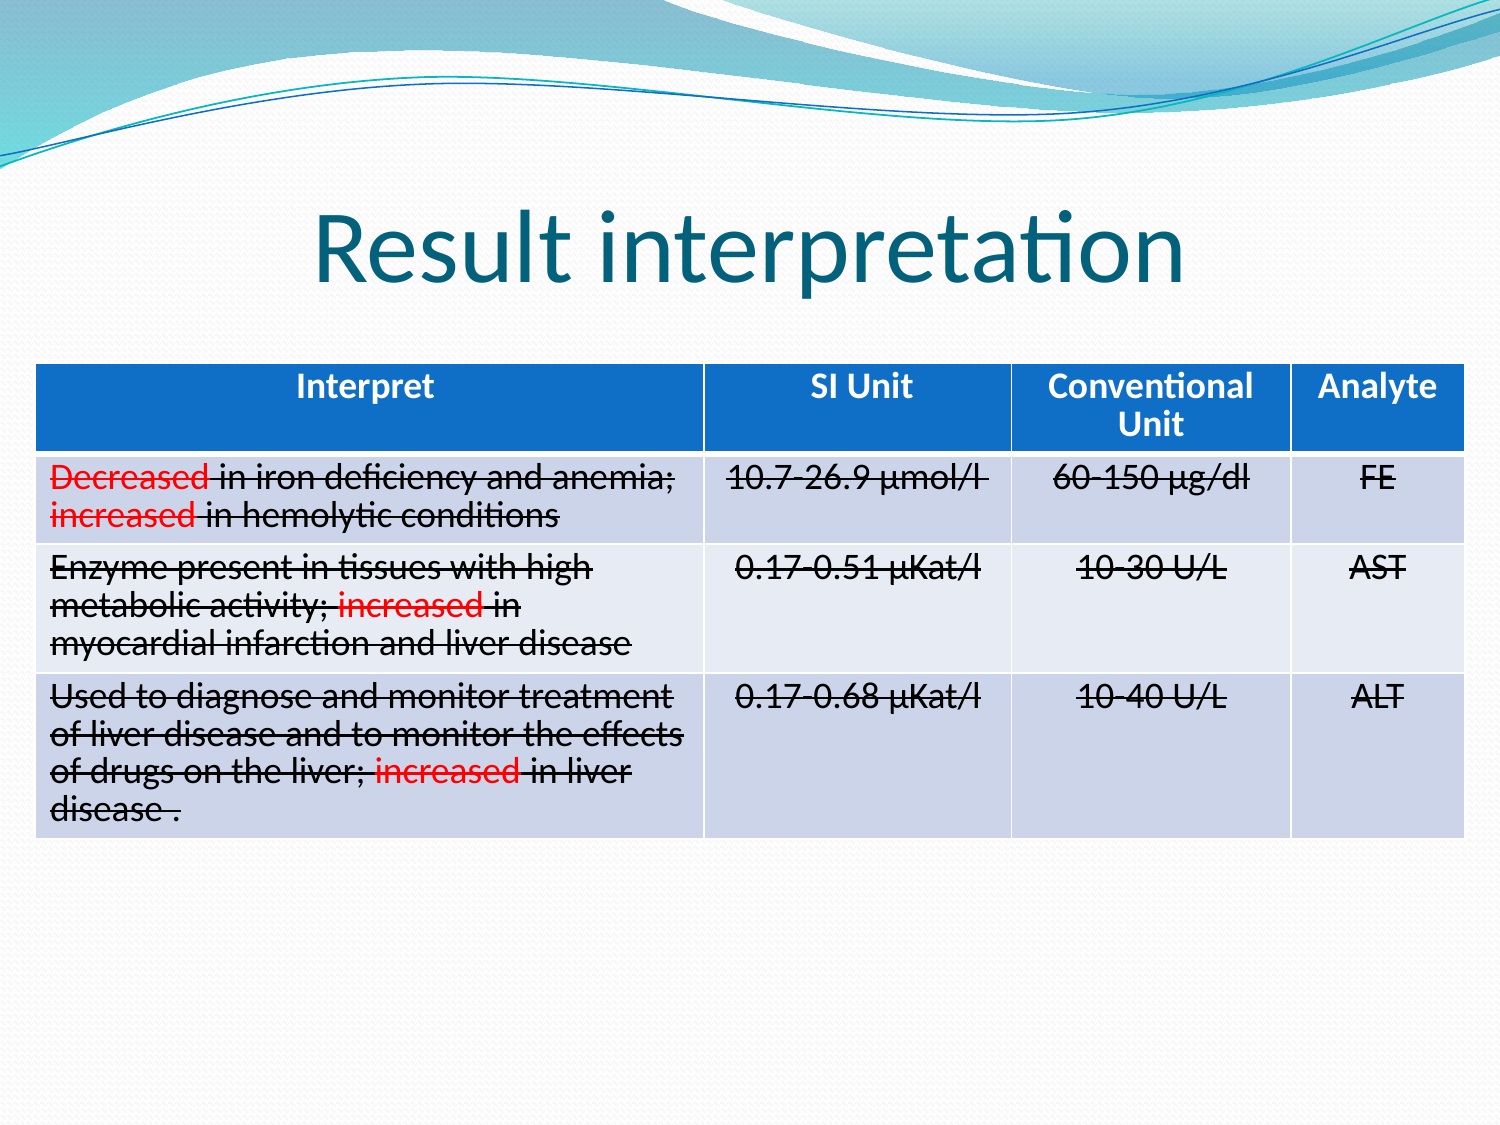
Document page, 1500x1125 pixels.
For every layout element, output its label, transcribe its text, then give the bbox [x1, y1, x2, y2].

table_cell Decreased in iron deficiency and anemia; increased in hemolytic conditions [36, 457, 703, 543]
table_header Interpret [36, 364, 703, 451]
table_cell ALT [1292, 674, 1464, 838]
table_header SI Unit [705, 364, 1011, 451]
table_cell 10-40 U/L [1012, 674, 1290, 838]
table_cell 10.7-26.9 µmol/l [705, 457, 1011, 543]
table_header Analyte [1292, 364, 1464, 451]
table_cell 60-150 µg/dl [1012, 457, 1290, 543]
table_cell Used to diagnose and monitor treatment of liver disease and to monitor the effects of drugs on the liver; increased in liver disease . [36, 674, 703, 838]
table_cell 0.17-0.68 µKat/l [705, 674, 1011, 838]
table_cell 10-30 U/L [1012, 545, 1290, 672]
table_cell Enzyme present in tissues with high metabolic activity; increased in myocardial infarction and liver disease [36, 545, 703, 672]
table_header Conventional Unit [1012, 364, 1290, 451]
table_cell FE [1292, 457, 1464, 543]
title Result interpretation [75, 115, 1425, 303]
table_cell 0.17-0.51 µKat/l [705, 545, 1011, 672]
table_cell AST [1292, 545, 1464, 672]
